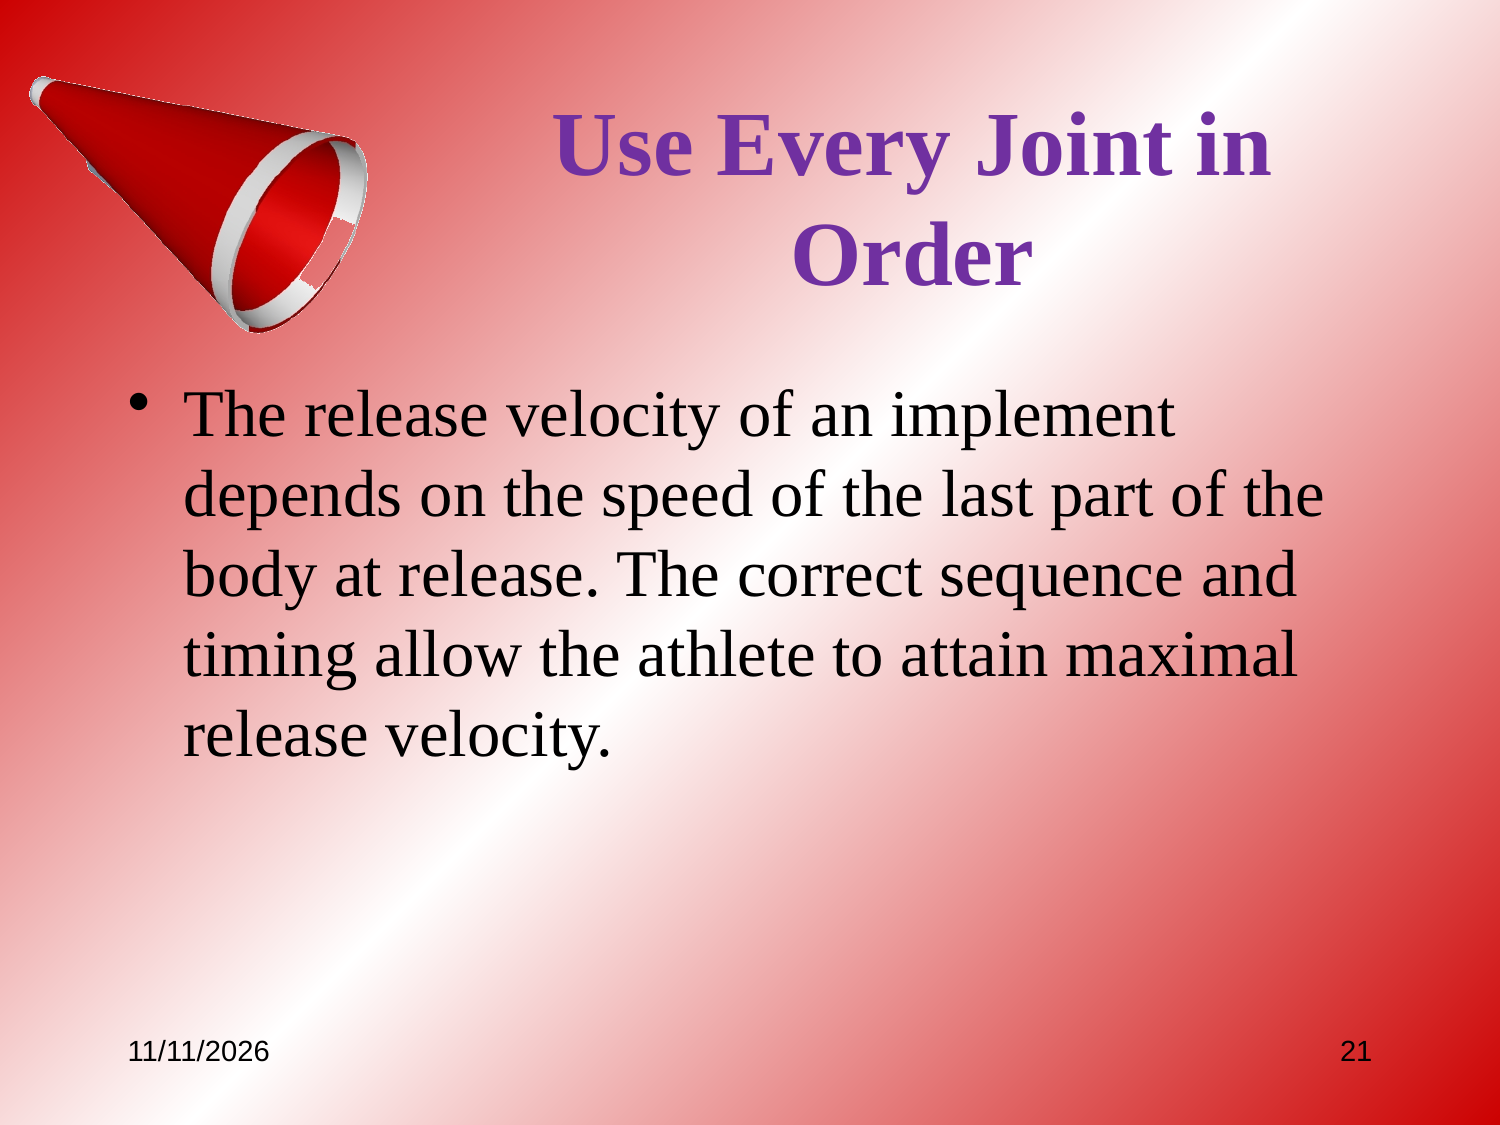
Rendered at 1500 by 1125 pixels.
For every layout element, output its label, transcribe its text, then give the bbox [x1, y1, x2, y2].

picture [0, 0, 388, 388]
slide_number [112, 1024, 426, 1101]
title Use Every Joint in Order [437, 99, 1388, 288]
list The release velocity of an implement depends on the speed of the last part of the body at release. The correct sequence and timing allow the athlete to attain maximal release velocity. [112, 362, 1388, 1001]
slide_number 21 [1074, 1024, 1388, 1101]
